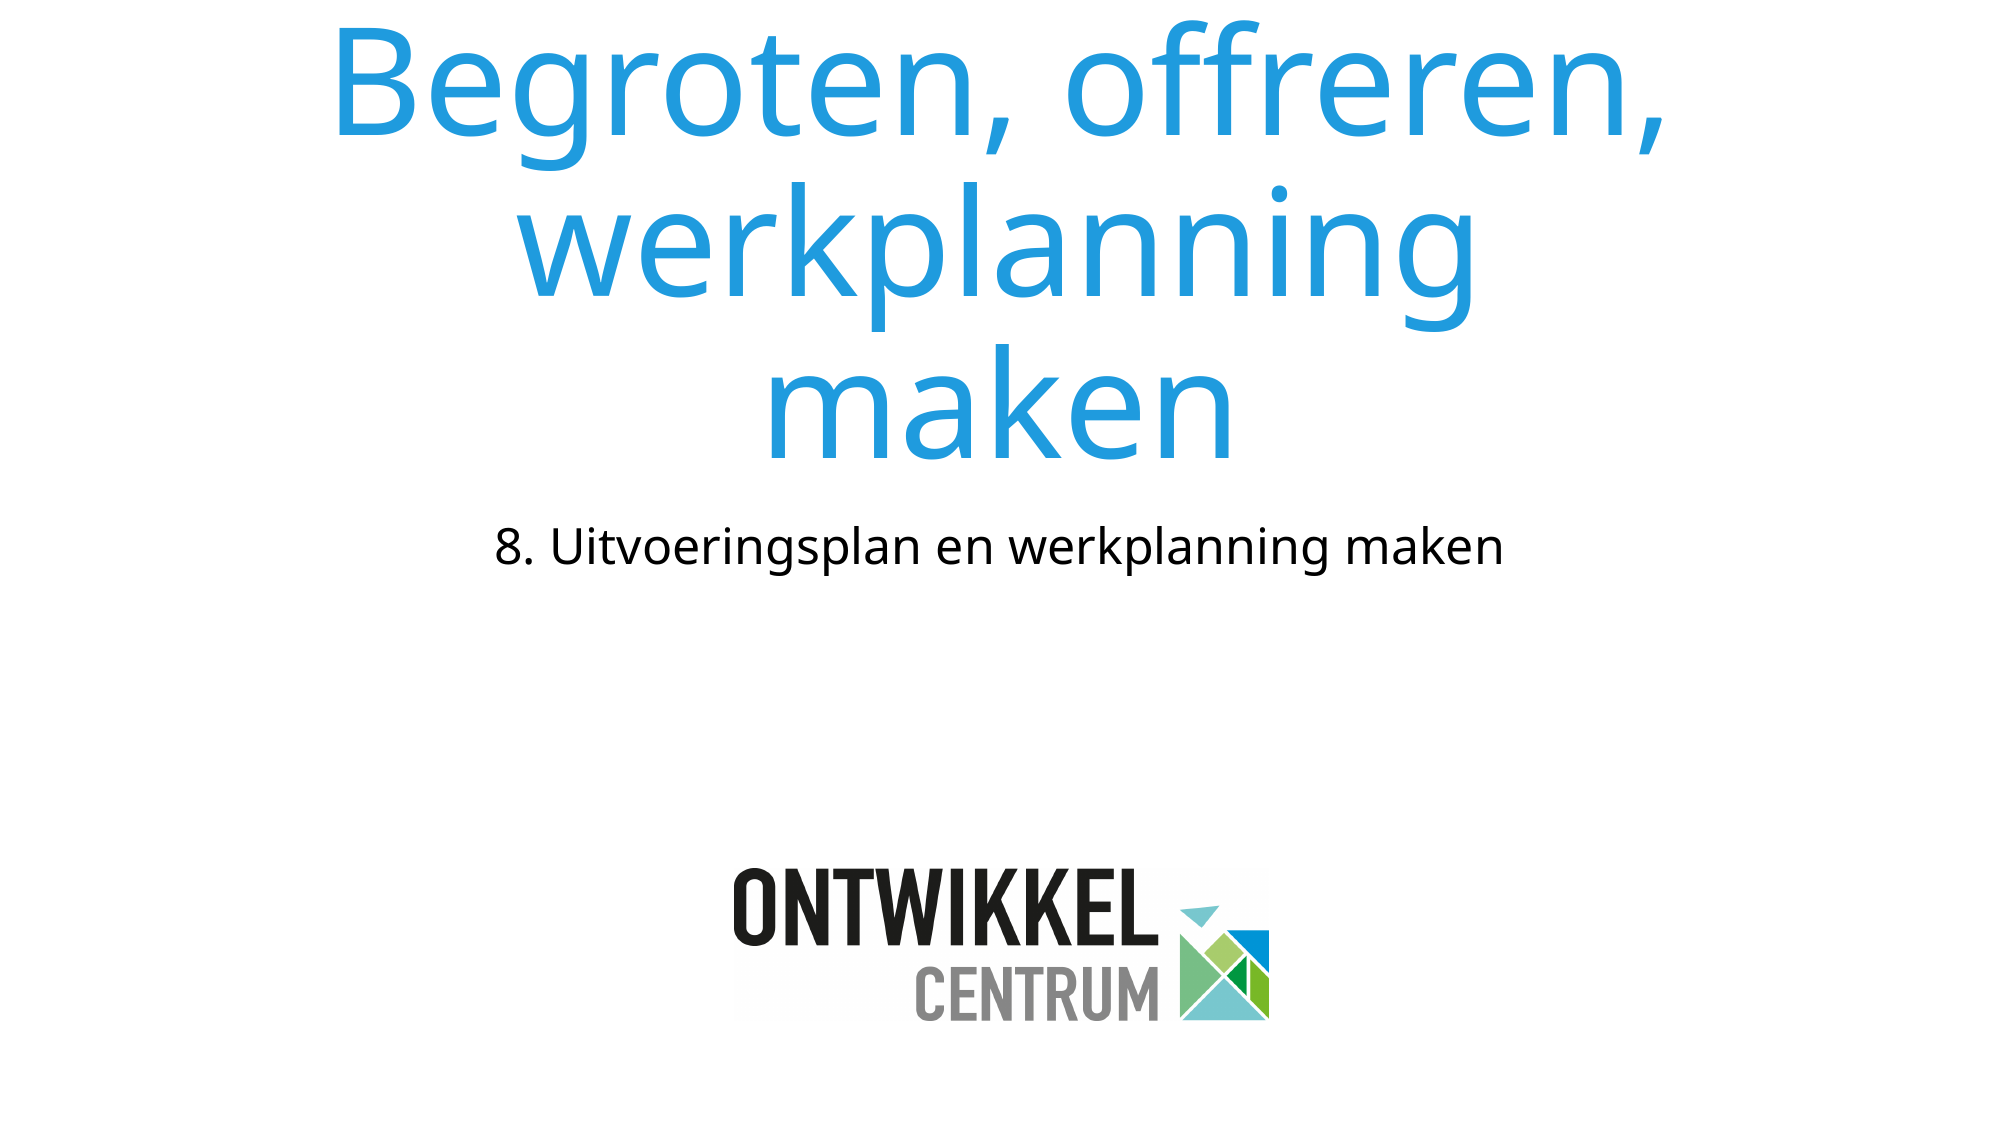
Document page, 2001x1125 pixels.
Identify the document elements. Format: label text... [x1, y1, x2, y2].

picture [734, 868, 1269, 1021]
title Begroten, offreren, werkplanning maken [249, 107, 1750, 499]
subtitle 8. Uitvoeringsplan en werkplanning maken [249, 514, 1750, 786]
